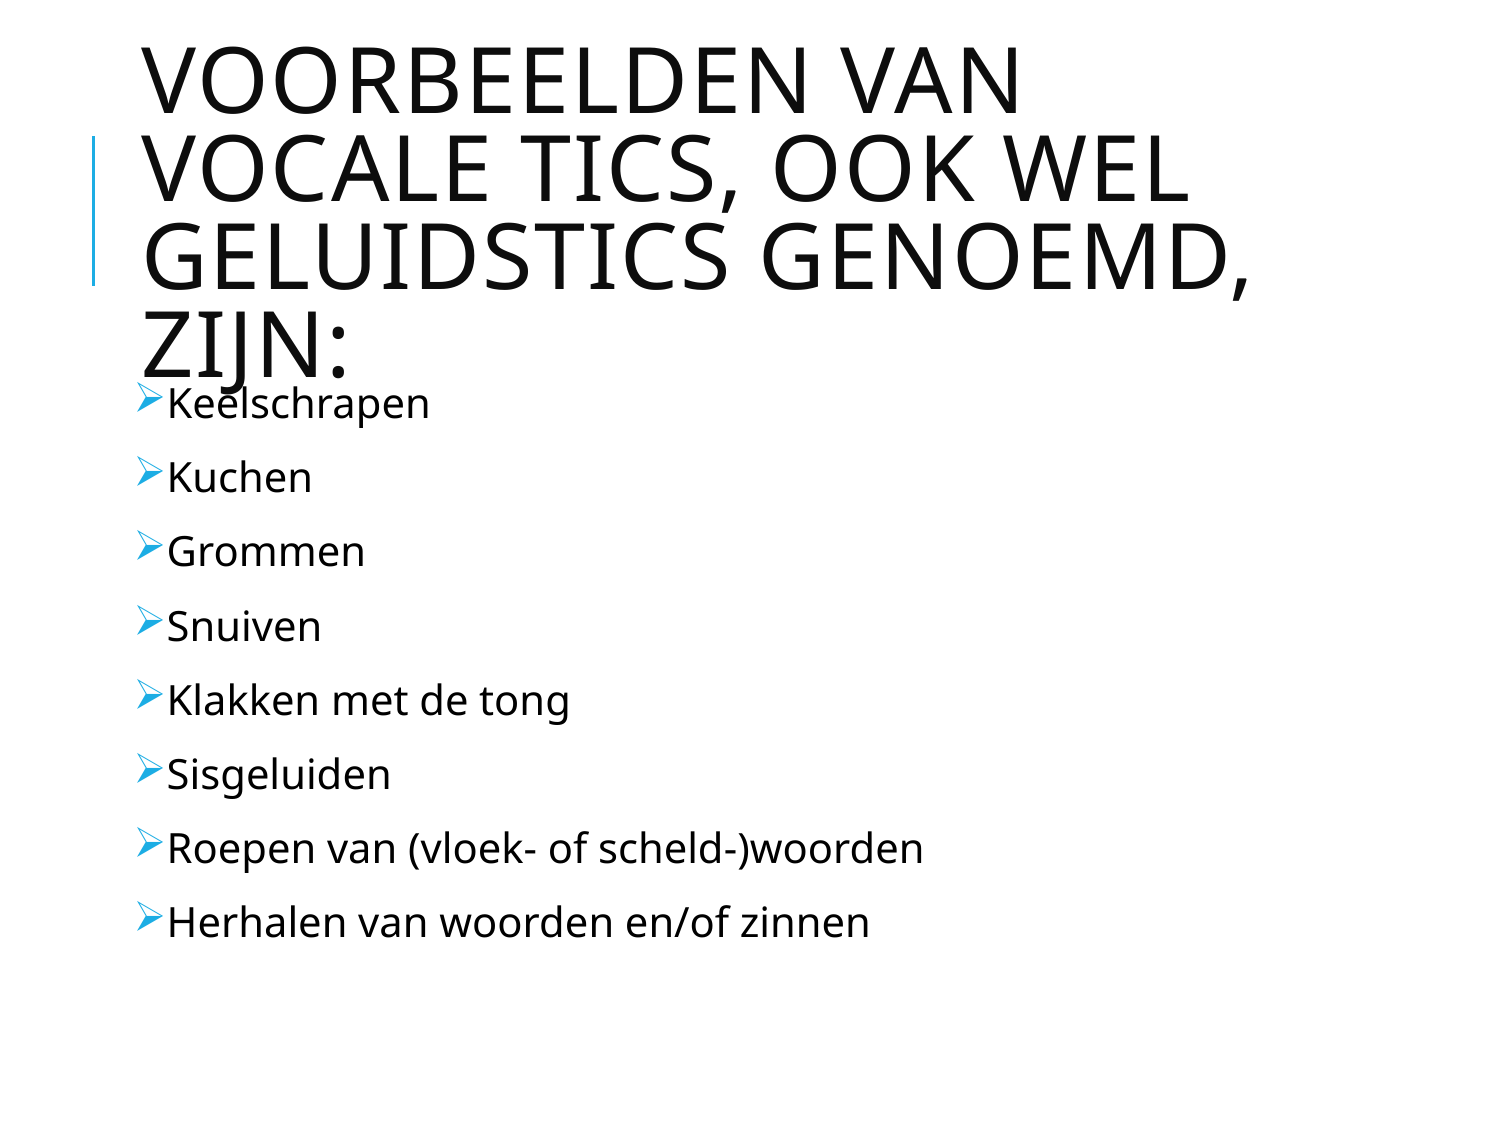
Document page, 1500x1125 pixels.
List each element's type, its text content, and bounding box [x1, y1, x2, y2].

title Voorbeelden van vocale tics, ook wel geluidstics genoemd, zijn: [126, 96, 1322, 342]
list Keelschrapen Kuchen Grommen Snuiven Klakken met de tong Sisgeluiden Roepen van (vloek- of scheld-)woorden Herhalen van woorden en/of zinnen [126, 375, 1322, 1035]
